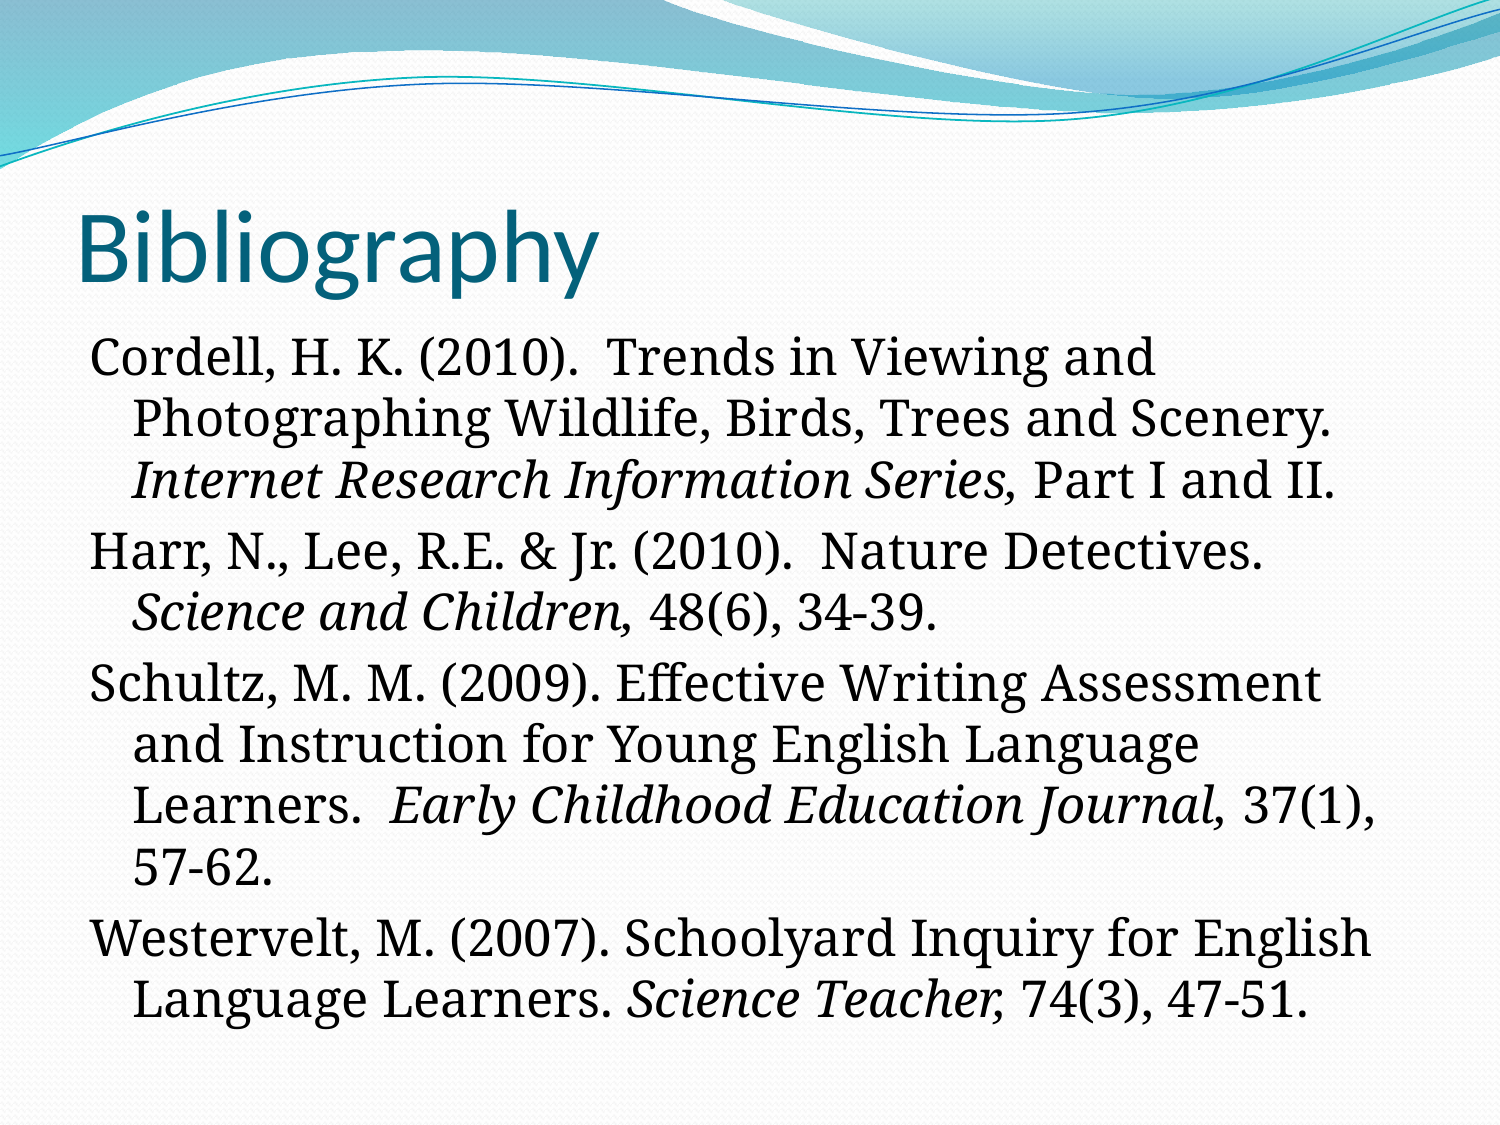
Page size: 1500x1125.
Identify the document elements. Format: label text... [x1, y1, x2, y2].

title Bibliography [75, 115, 1425, 303]
list Cordell, H. K. (2010). Trends in Viewing and Photographing Wildlife, Birds, Trees and Scenery. Internet Research Information Series, Part I and II. Harr, N., Lee, R.E. & Jr. (2010). Nature Detectives. Science and Children, 48(6), 34-39. Schultz, M. M. (2009). Effective Writing Assessment and Instruction for Young English Language Learners. Early Childhood Education Journal, 37(1), 57-62. Westervelt, M. (2007). Schoolyard Inquiry for English Language Learners. Science Teacher, 74(3), 47-51. [75, 317, 1425, 1038]
